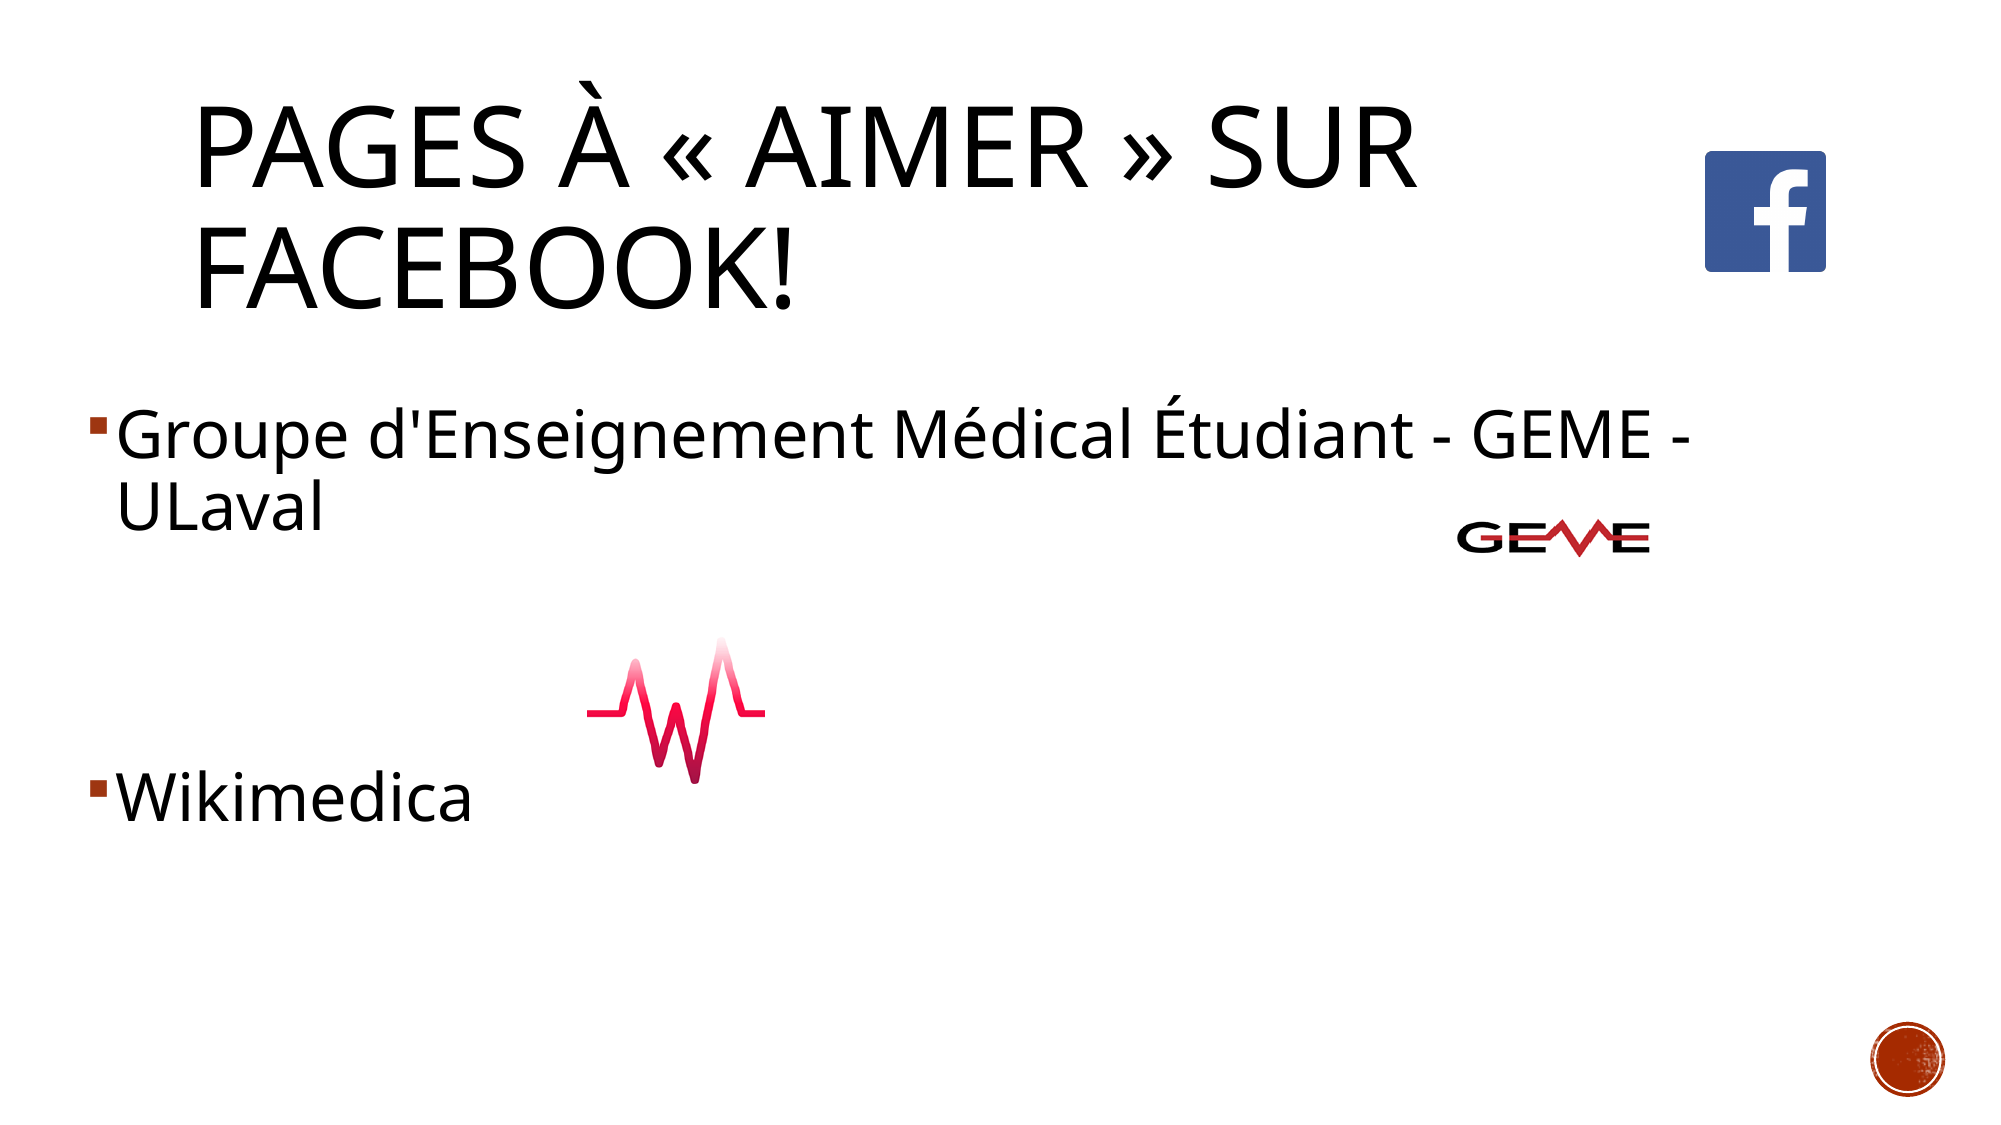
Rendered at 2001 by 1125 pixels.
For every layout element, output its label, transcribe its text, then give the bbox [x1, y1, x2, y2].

picture [1453, 476, 1659, 600]
list Groupe d'Enseignement Médical Étudiant - GEME - ULaval Wikimedica [70, 393, 1926, 964]
picture [1705, 151, 1826, 272]
title Pages à « aimer » sur Facebook! [175, 79, 1826, 344]
picture [587, 622, 765, 800]
